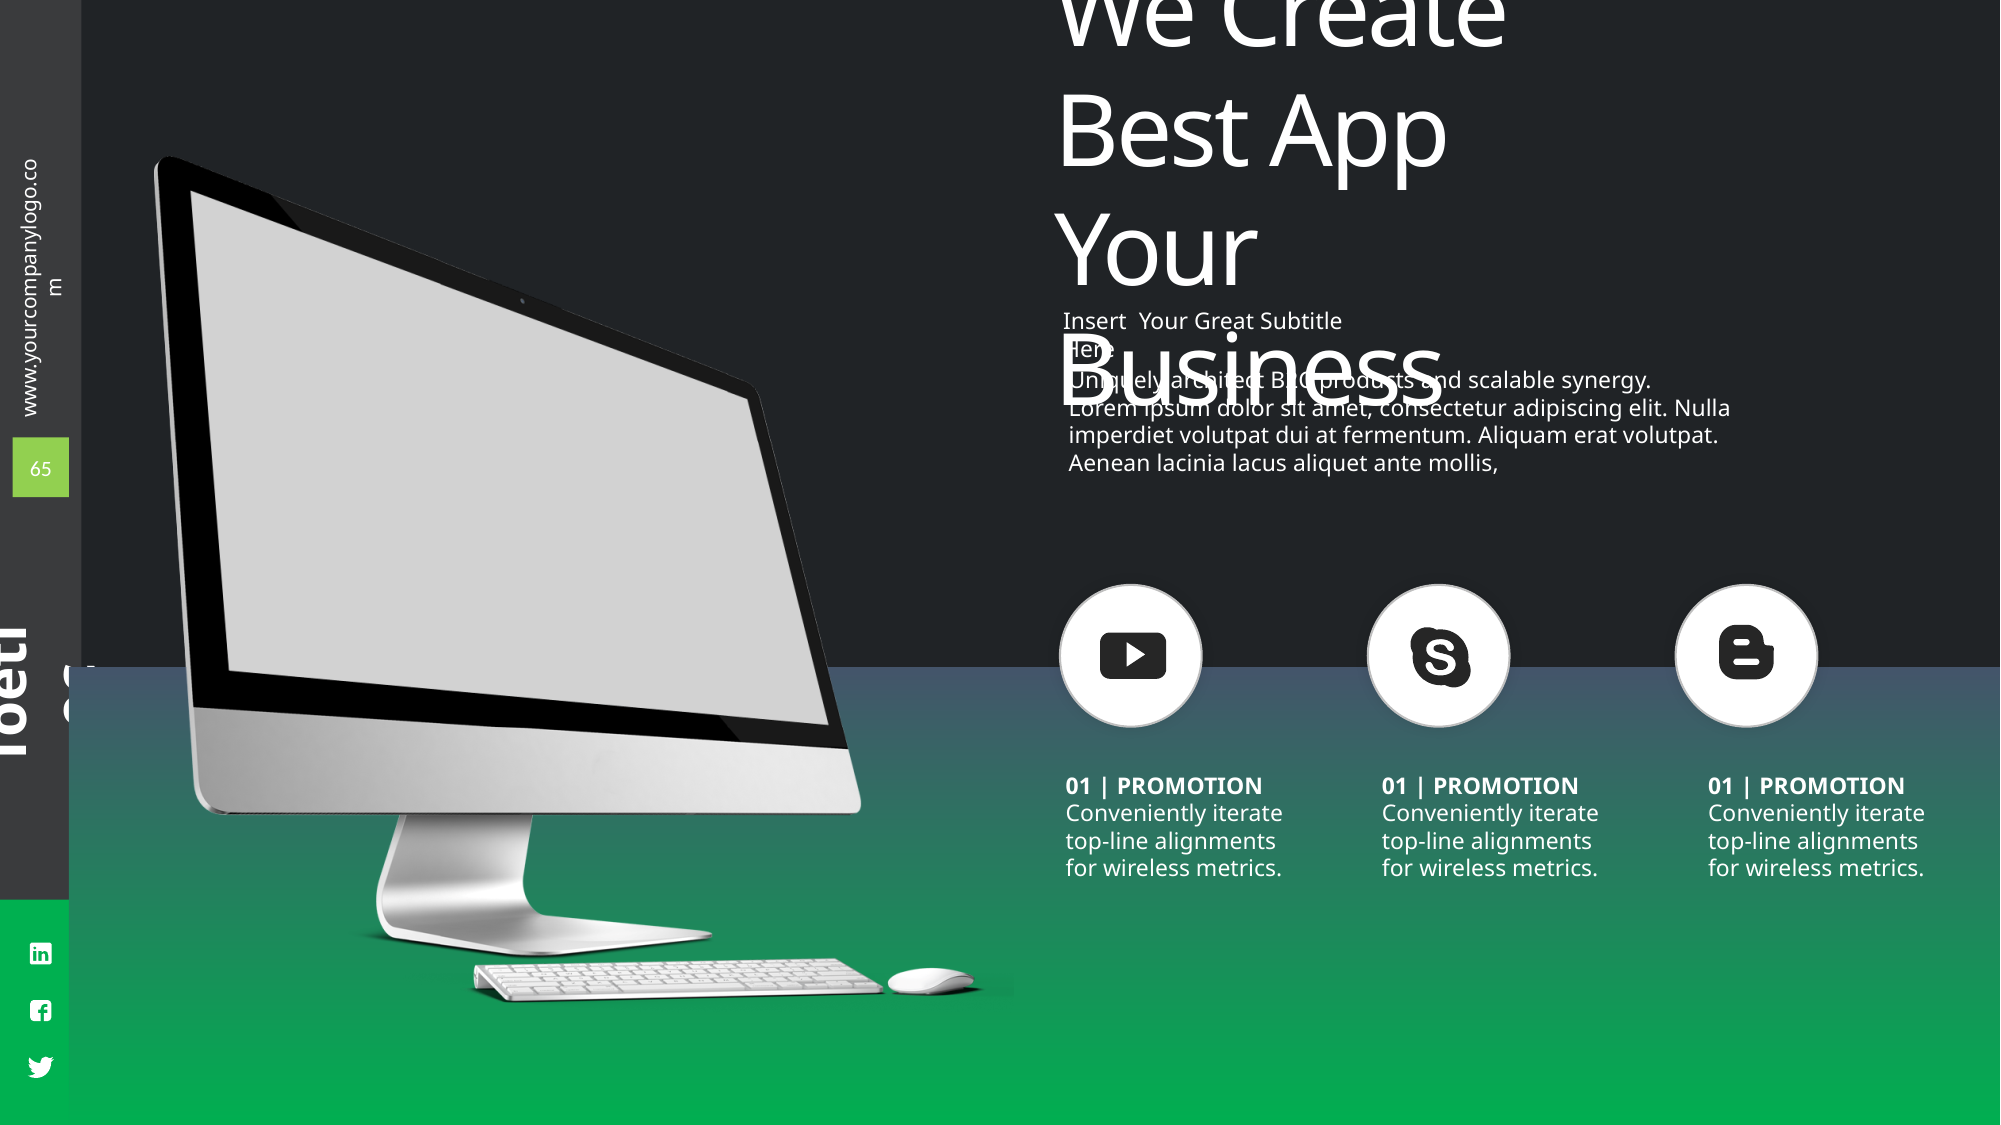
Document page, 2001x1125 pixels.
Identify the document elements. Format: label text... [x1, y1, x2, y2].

text_box 01 | PROMOTION Conveniently iterate top-line alignments for wireless metrics. [1693, 764, 1952, 889]
text_box [1410, 627, 1471, 688]
slide_number 65 [12, 437, 69, 498]
text_box [68, 667, 2000, 1125]
text_box 01 | PROMOTION Conveniently iterate top-line alignments for wireless metrics. [1050, 764, 1309, 889]
text_box [1367, 584, 1511, 728]
text_box [1059, 584, 1203, 728]
text_box [1675, 584, 1818, 728]
text_box Uniquely architect B2C products and scalable synergy. Lorem ipsum dolor sit amet, consectetur adipiscing elit. Nulla imperdiet volutpat dui at fermentum. Aliquam erat volutpat. Aenean lacinia lacus aliquet ante mollis, [1053, 358, 1818, 484]
picture [154, 156, 1014, 1013]
text_box Insert Your Great Subtitle Here [1048, 299, 1402, 370]
text_box We Create Best App Your Business [1039, 67, 1568, 304]
text_box [1100, 632, 1167, 679]
text_box 01 | PROMOTION Conveniently iterate top-line alignments for wireless metrics. [1367, 764, 1625, 889]
text_box [1719, 624, 1774, 680]
